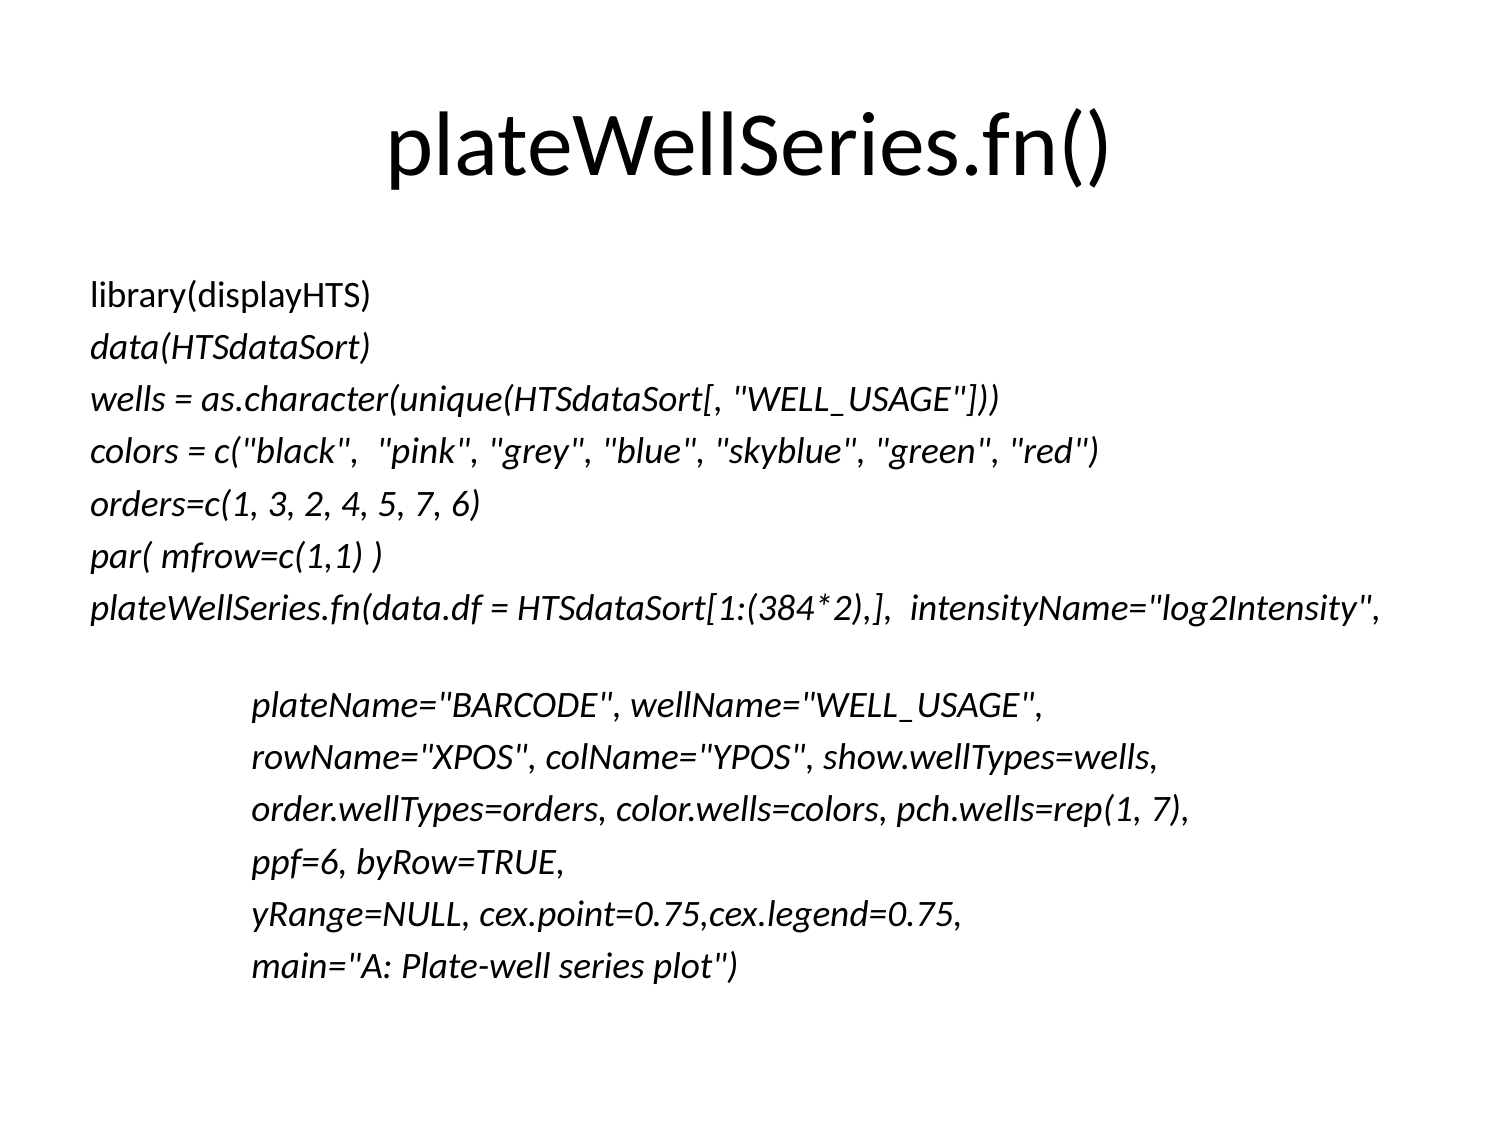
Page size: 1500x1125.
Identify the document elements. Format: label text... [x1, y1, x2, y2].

title plateWellSeries.fn() [75, 45, 1425, 233]
list library(displayHTS) data(HTSdataSort) wells = as.character(unique(HTSdataSort[, "WELL_USAGE"])) colors = c("black", "pink", "grey", "blue", "skyblue", "green", "red") orders=c(1, 3, 2, 4, 5, 7, 6) par( mfrow=c(1,1) ) plateWellSeries.fn(data.df = HTSdataSort[1:(384*2),], intensityName="log2Intensity", plateName="BARCODE", wellName="WELL_USAGE", rowName="XPOS", colName="YPOS", show.wellTypes=wells, order.wellTypes=orders, color.wells=colors, pch.wells=rep(1, 7), ppf=6, byRow=TRUE, yRange=NULL, cex.point=0.75,cex.legend=0.75, main="A: Plate-well series plot") [75, 262, 1425, 1005]
